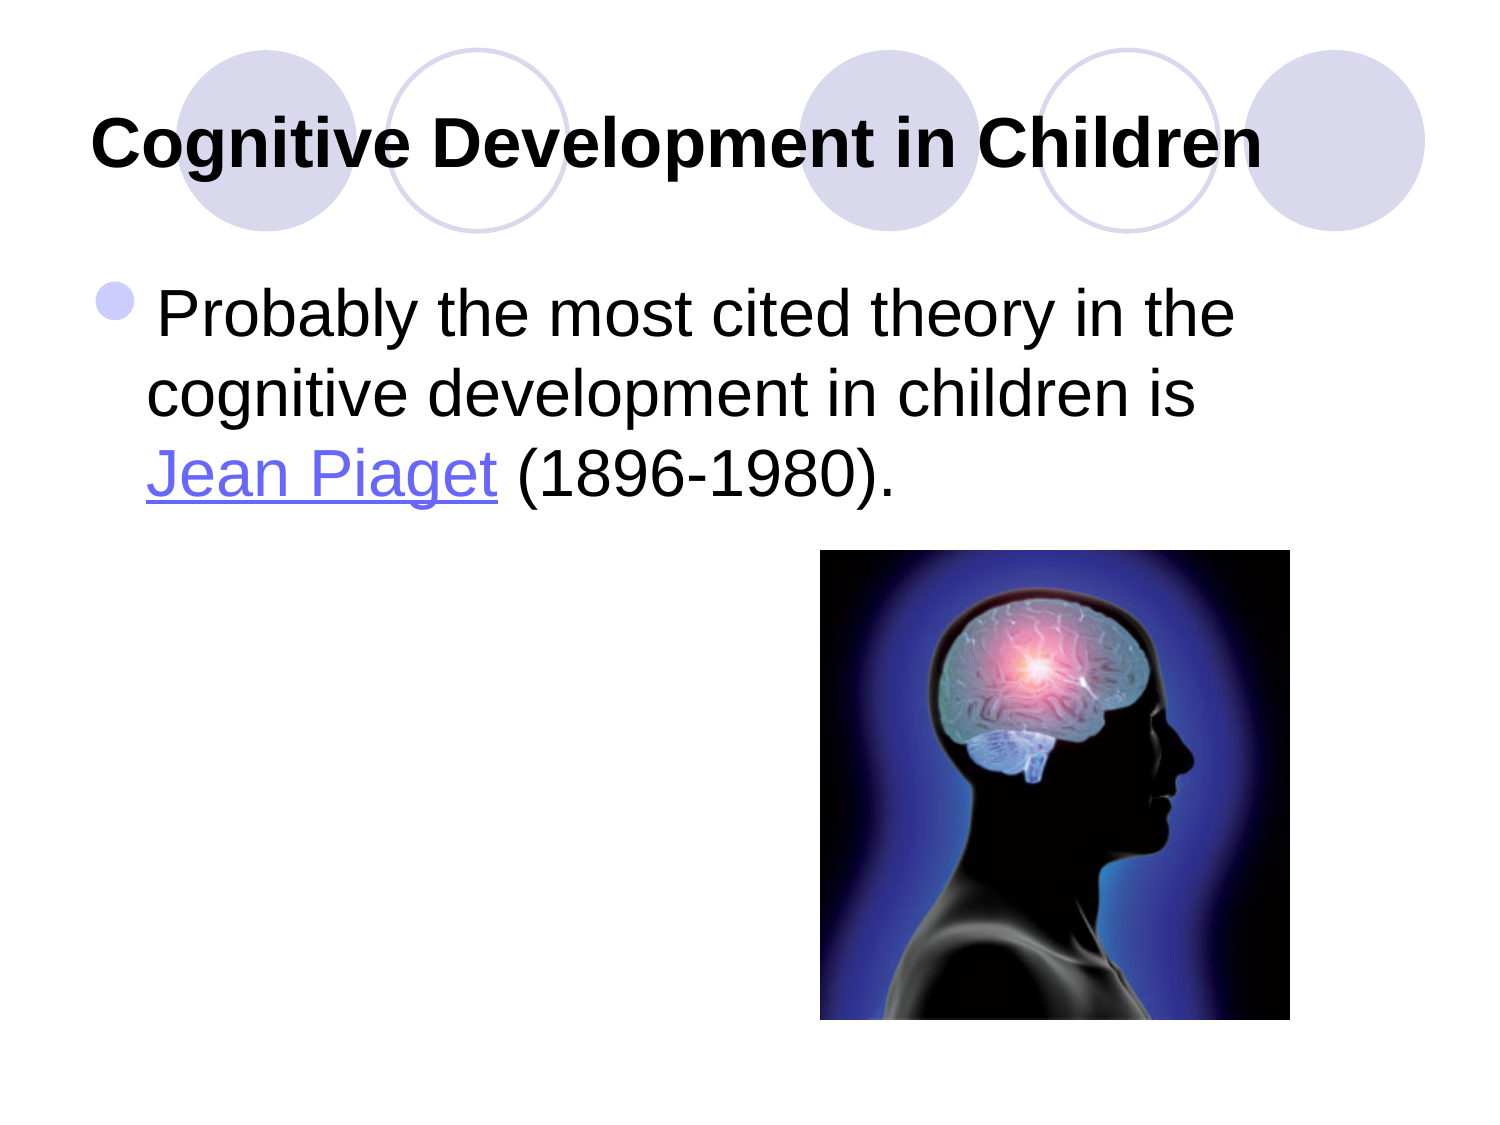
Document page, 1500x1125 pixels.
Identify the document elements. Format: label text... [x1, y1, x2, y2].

picture [820, 550, 1290, 1020]
title Cognitive Development in Children [74, 44, 1426, 233]
list Probably the most cited theory in the cognitive development in children is Jean Piaget (1896-1980). [74, 262, 1426, 1006]
